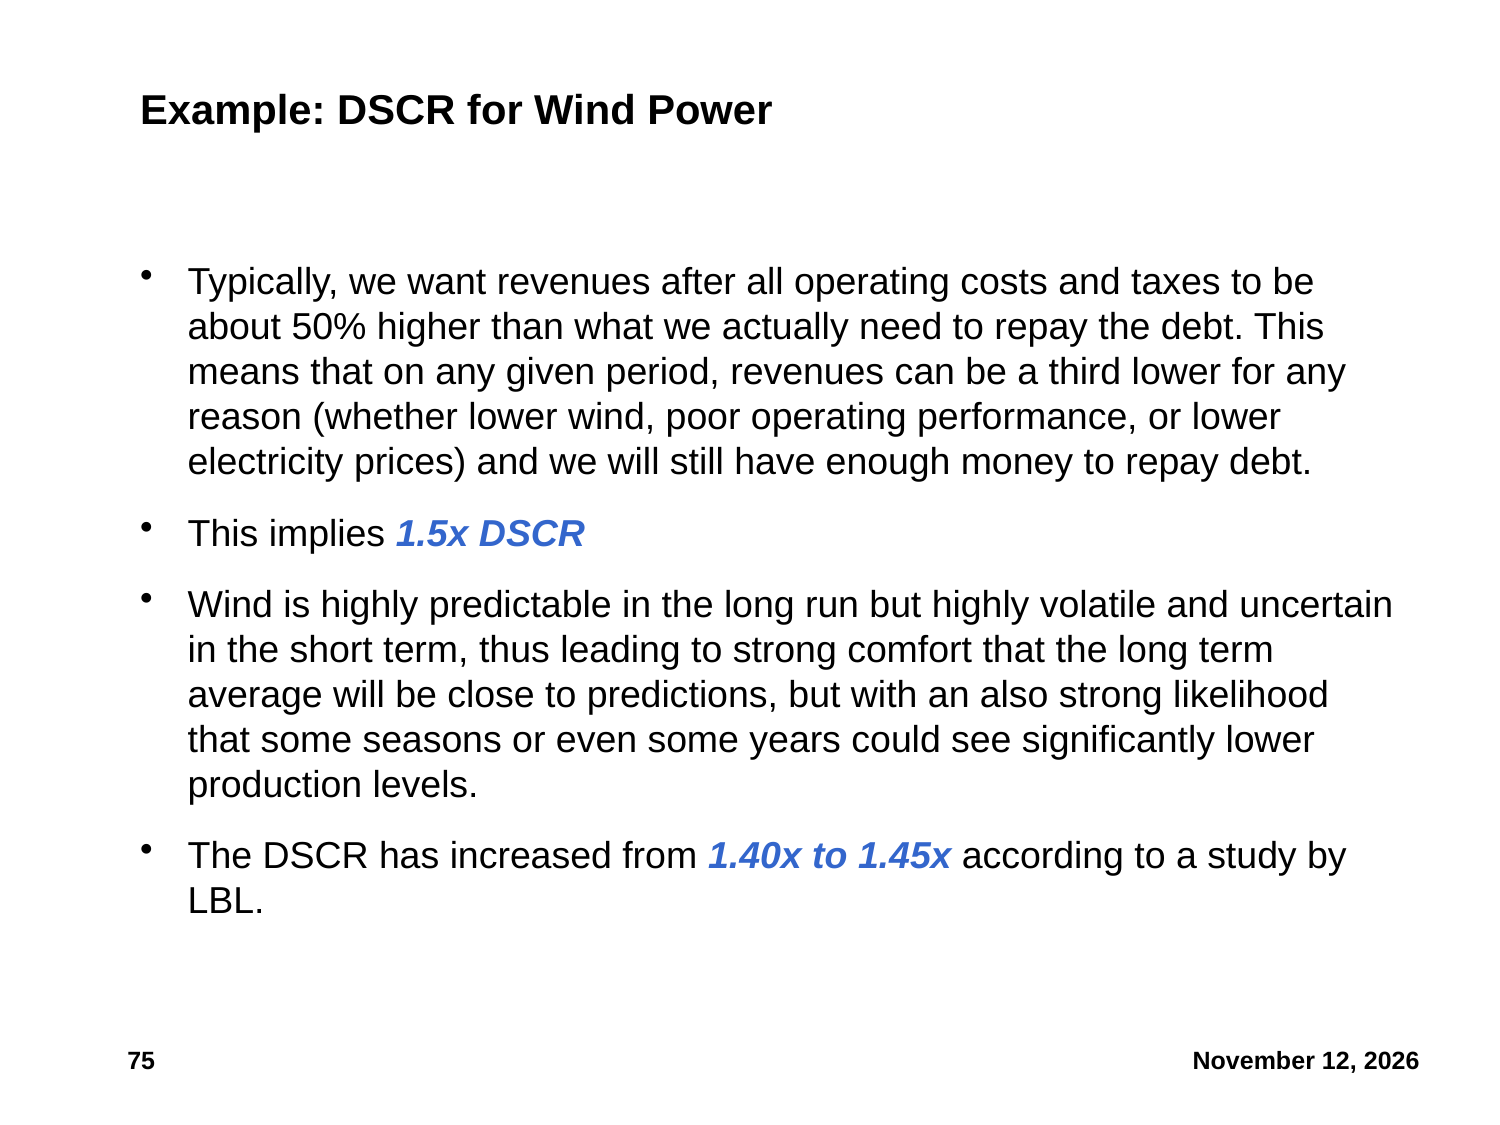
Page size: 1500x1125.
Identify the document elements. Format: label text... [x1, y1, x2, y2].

title Example: DSCR for Wind Power [124, 74, 1376, 226]
list Typically, we want revenues after all operating costs and taxes to be about 50% higher than what we actually need to repay the debt. This means that on any given period, revenues can be a third lower for any reason (whether lower wind, poor operating performance, or lower electricity prices) and we will still have enough money to repay debt. This implies 1.5x DSCR Wind is highly predictable in the long run but highly volatile and uncertain in the short term, thus leading to strong comfort that the long term average will be close to predictions, but with an also strong likelihood that some seasons or even some years could see significantly lower production levels. The DSCR has increased from 1.40x to 1.45x according to a study by LBL. [124, 249, 1413, 1001]
